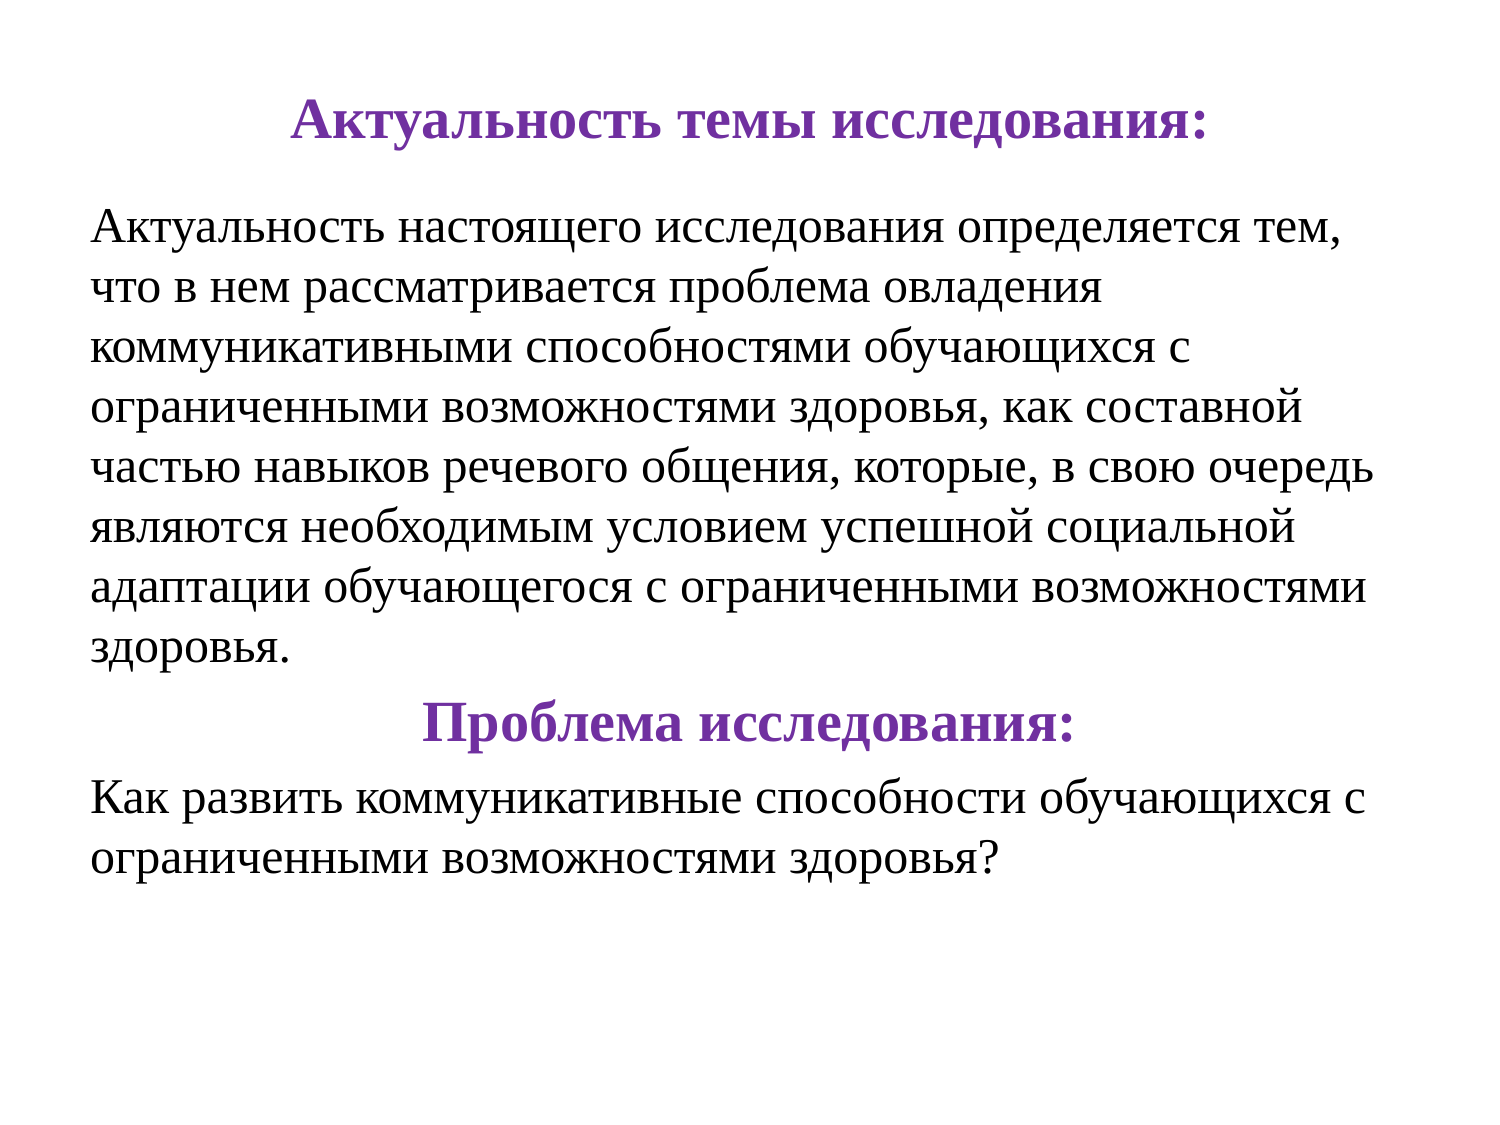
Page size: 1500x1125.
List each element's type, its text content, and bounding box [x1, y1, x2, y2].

list Актуальность настоящего исследования определяется тем, что в нем рассматривается проблема овладения коммуникативными способностями обучающихся с ограниченными возможностями здоровья, как составной частью навыков речевого общения, которые, в свою очередь являются необходимым условием успешной социальной адаптации обучающегося с ограниченными возможностями здоровья. Проблема исследования: Как развить коммуникативные способности обучающихся с ограниченными возможностями здоровья? [75, 184, 1425, 1005]
title Актуальность темы исследования: [75, 45, 1425, 184]
